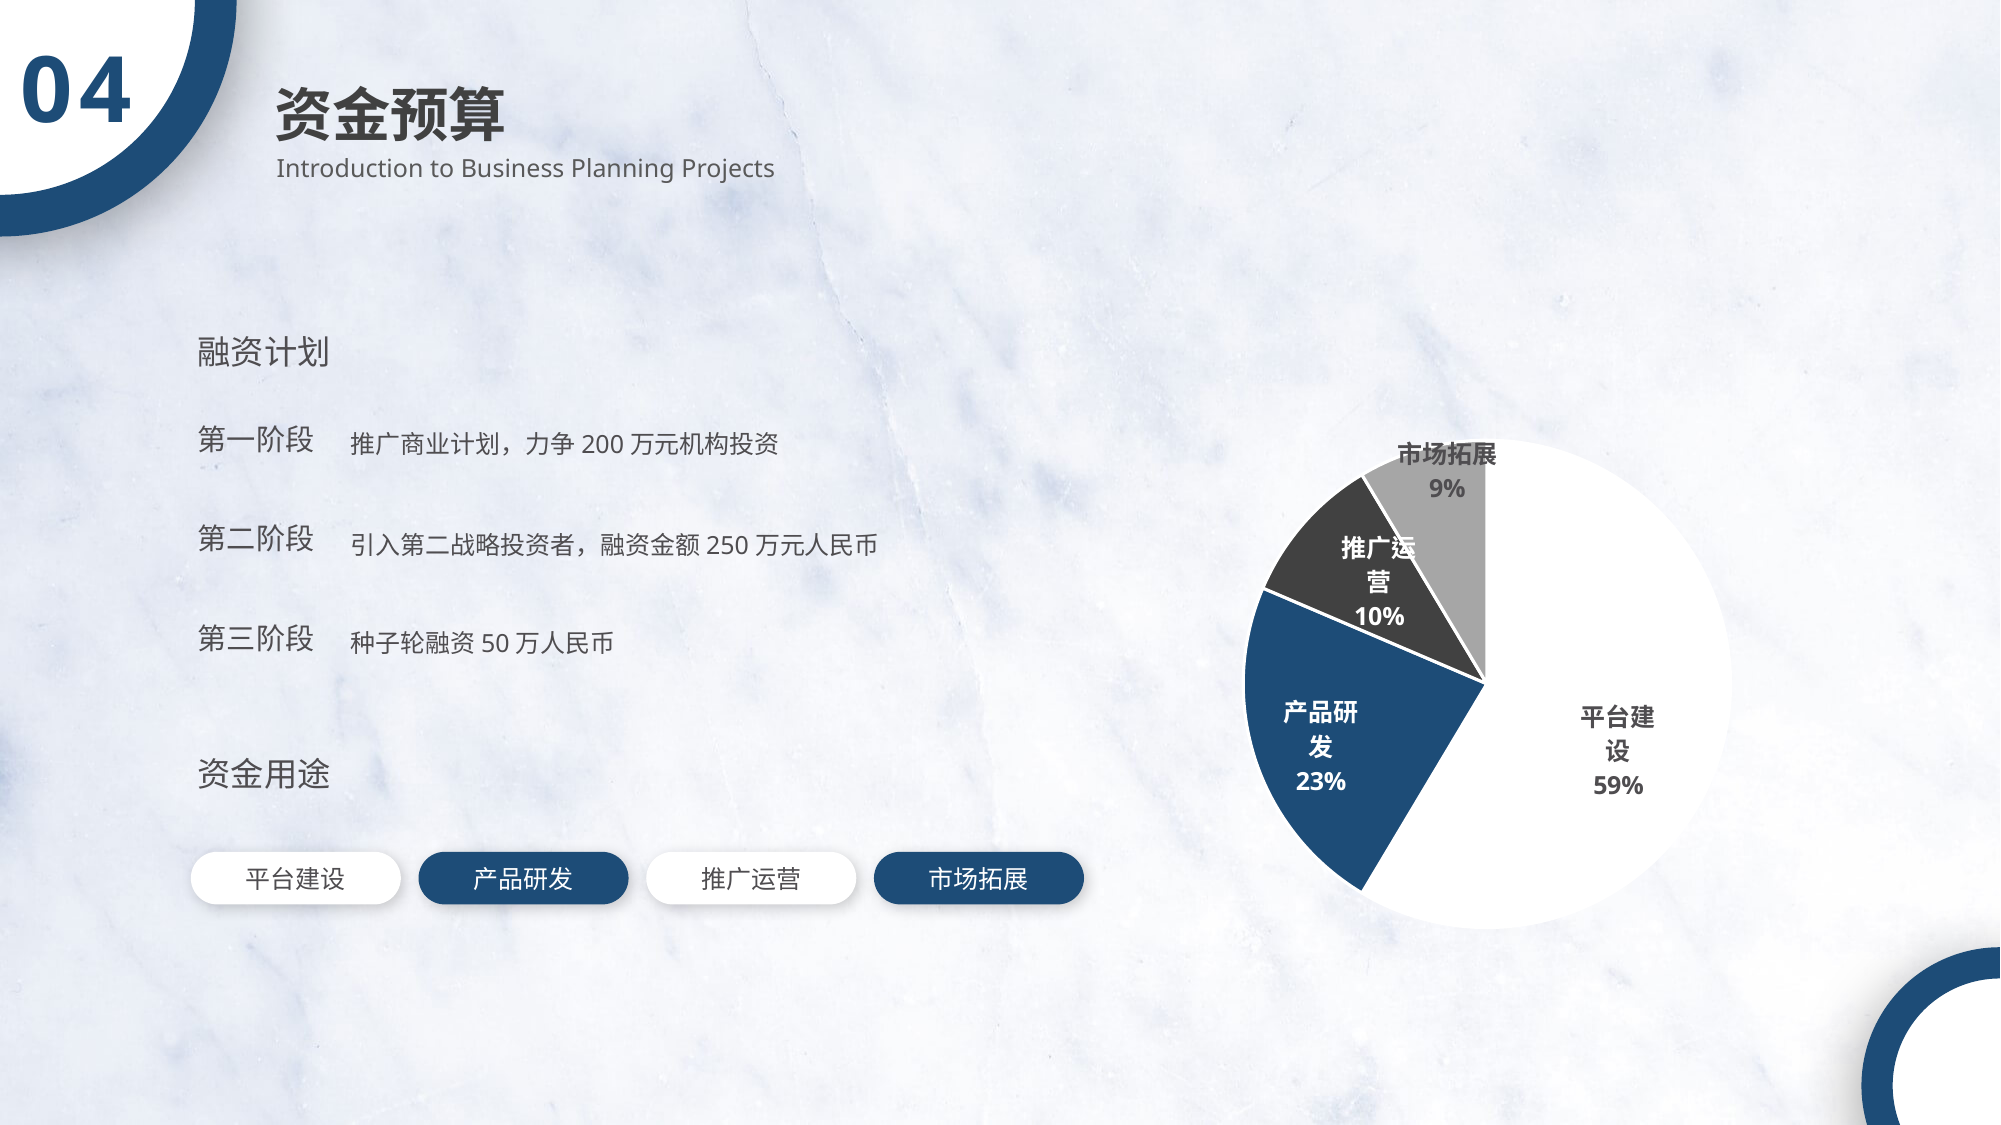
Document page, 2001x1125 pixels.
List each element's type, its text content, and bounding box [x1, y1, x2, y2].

chart [1127, 297, 1848, 999]
text_box 第三阶段 [197, 620, 351, 656]
text_box 资金用途 [197, 753, 399, 794]
text_box 平台建设 [189, 850, 402, 906]
text_box Introduction to Business Planning Projects [261, 144, 1243, 190]
text_box 种子轮融资50万人民币 [350, 620, 1011, 658]
text_box [1876, 961, 2000, 1125]
text_box 产品研发 [417, 850, 630, 906]
text_box 第一阶段 [197, 421, 351, 457]
text_box 推广商业计划，力争200万元机构投资 [350, 420, 1011, 459]
text_box [0, 0, 217, 217]
text_box 融资计划 [197, 331, 399, 372]
picture [0, 0, 2000, 1125]
text_box 第二阶段 [197, 520, 351, 556]
text_box 04 [0, 22, 153, 148]
text_box 市场拓展 [872, 850, 1086, 906]
text_box 引入第二战略投资者，融资金额250万元人民币 [350, 522, 1011, 560]
text_box 推广运营 [645, 850, 858, 906]
text_box 资金预算 [259, 71, 523, 156]
